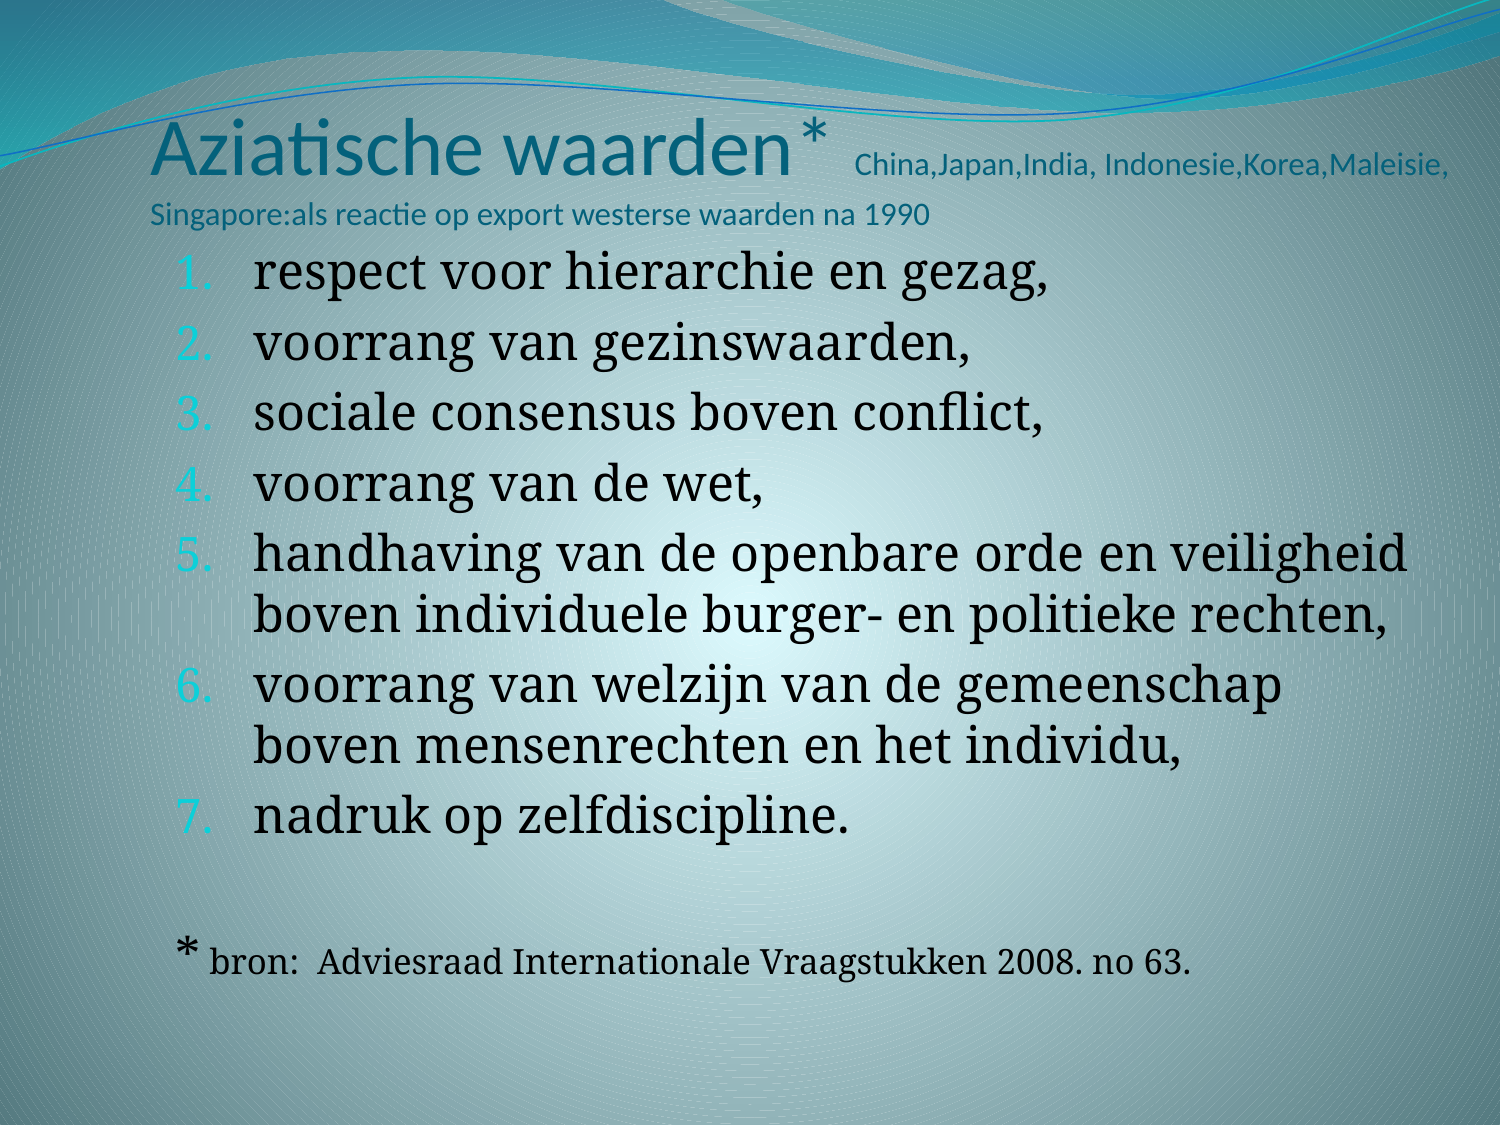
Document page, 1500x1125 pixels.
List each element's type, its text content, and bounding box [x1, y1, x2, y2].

title Aziatische waarden* China,Japan,India, Indonesie,Korea,Maleisie, Singapore:als reactie op export westerse waarden na 1990 [150, 83, 1471, 232]
list respect voor hierarchie en gezag, voorrang van gezinswaarden, sociale consensus boven conflict, voorrang van de wet, handhaving van de openbare orde en veiligheid boven individuele burger- en politieke rechten, voorrang van welzijn van de gemeenschap boven mensenrechten en het individu, nadruk op zelfdiscipline. * bron: Adviesraad Internationale Vraagstukken 2008. no 63. [150, 231, 1425, 1043]
